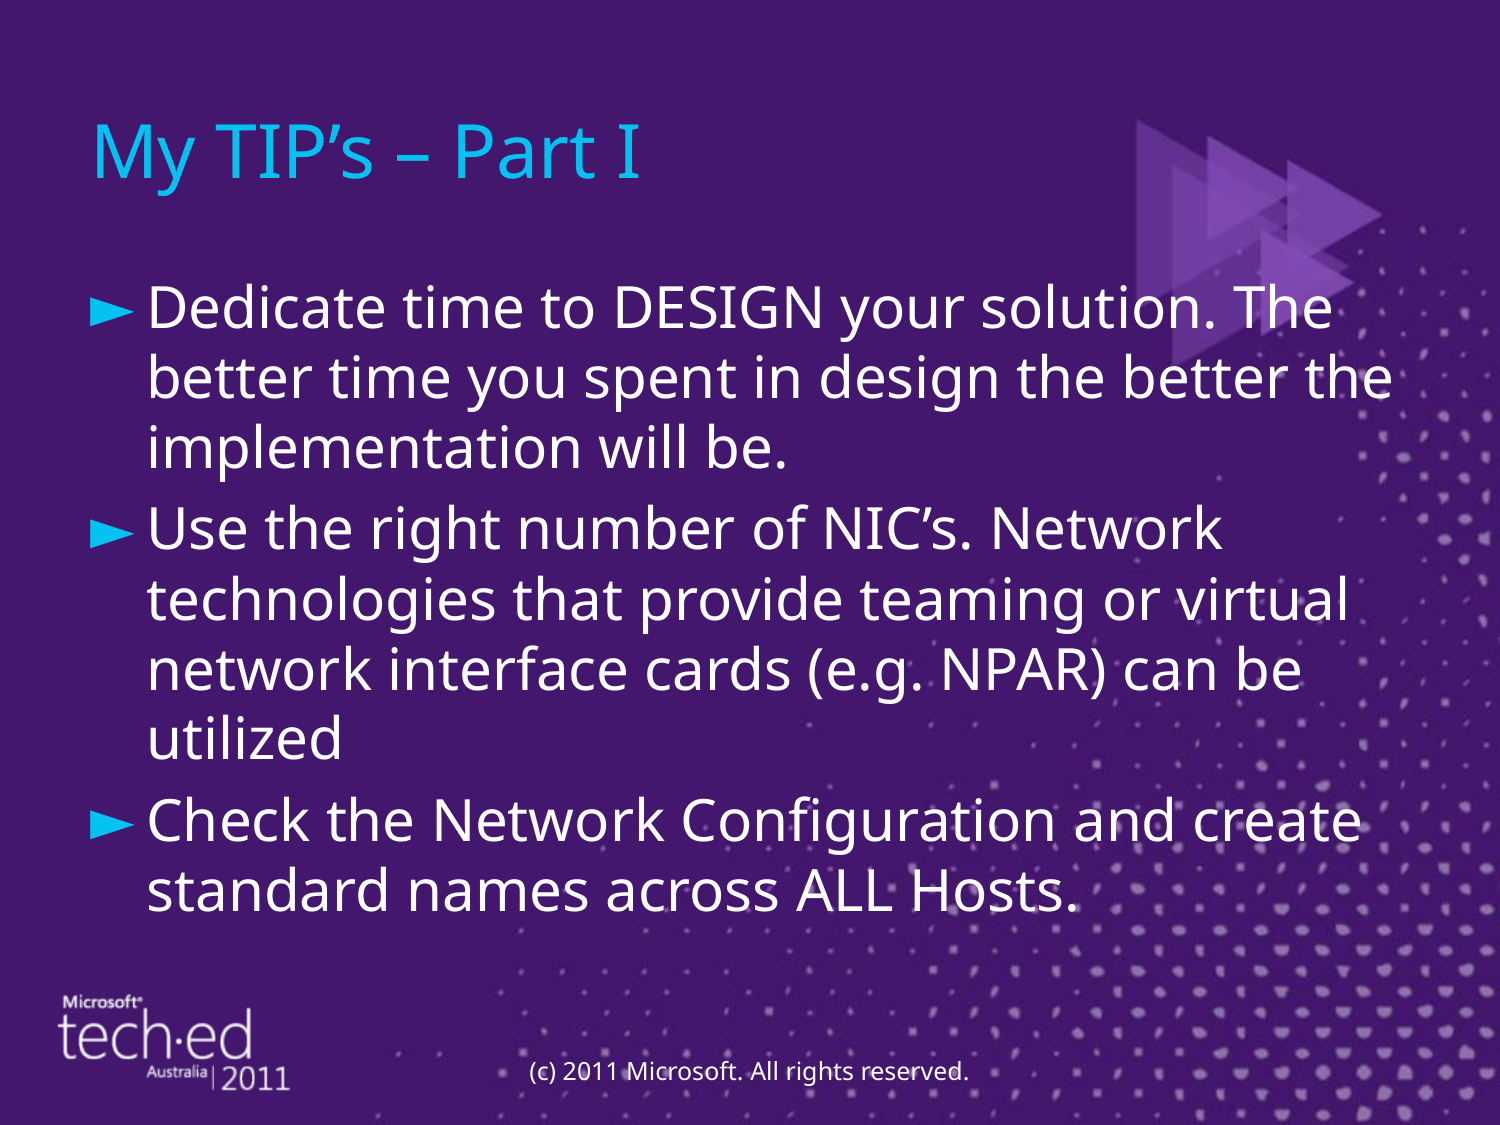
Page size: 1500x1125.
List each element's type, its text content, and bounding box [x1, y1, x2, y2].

picture [0, 0, 1500, 1125]
list Dedicate time to DESIGN your solution. The better time you spent in design the better the implementation will be. Use the right number of NIC’s. Network technologies that provide teaming or virtual network interface cards (e.g. NPAR) can be utilized Check the Network Configuration and create standard names across ALL Hosts. [75, 262, 1425, 1005]
title My TIP’s – Part I [75, 54, 1425, 243]
footer (c) 2011 Microsoft. All rights reserved. [512, 1042, 988, 1103]
